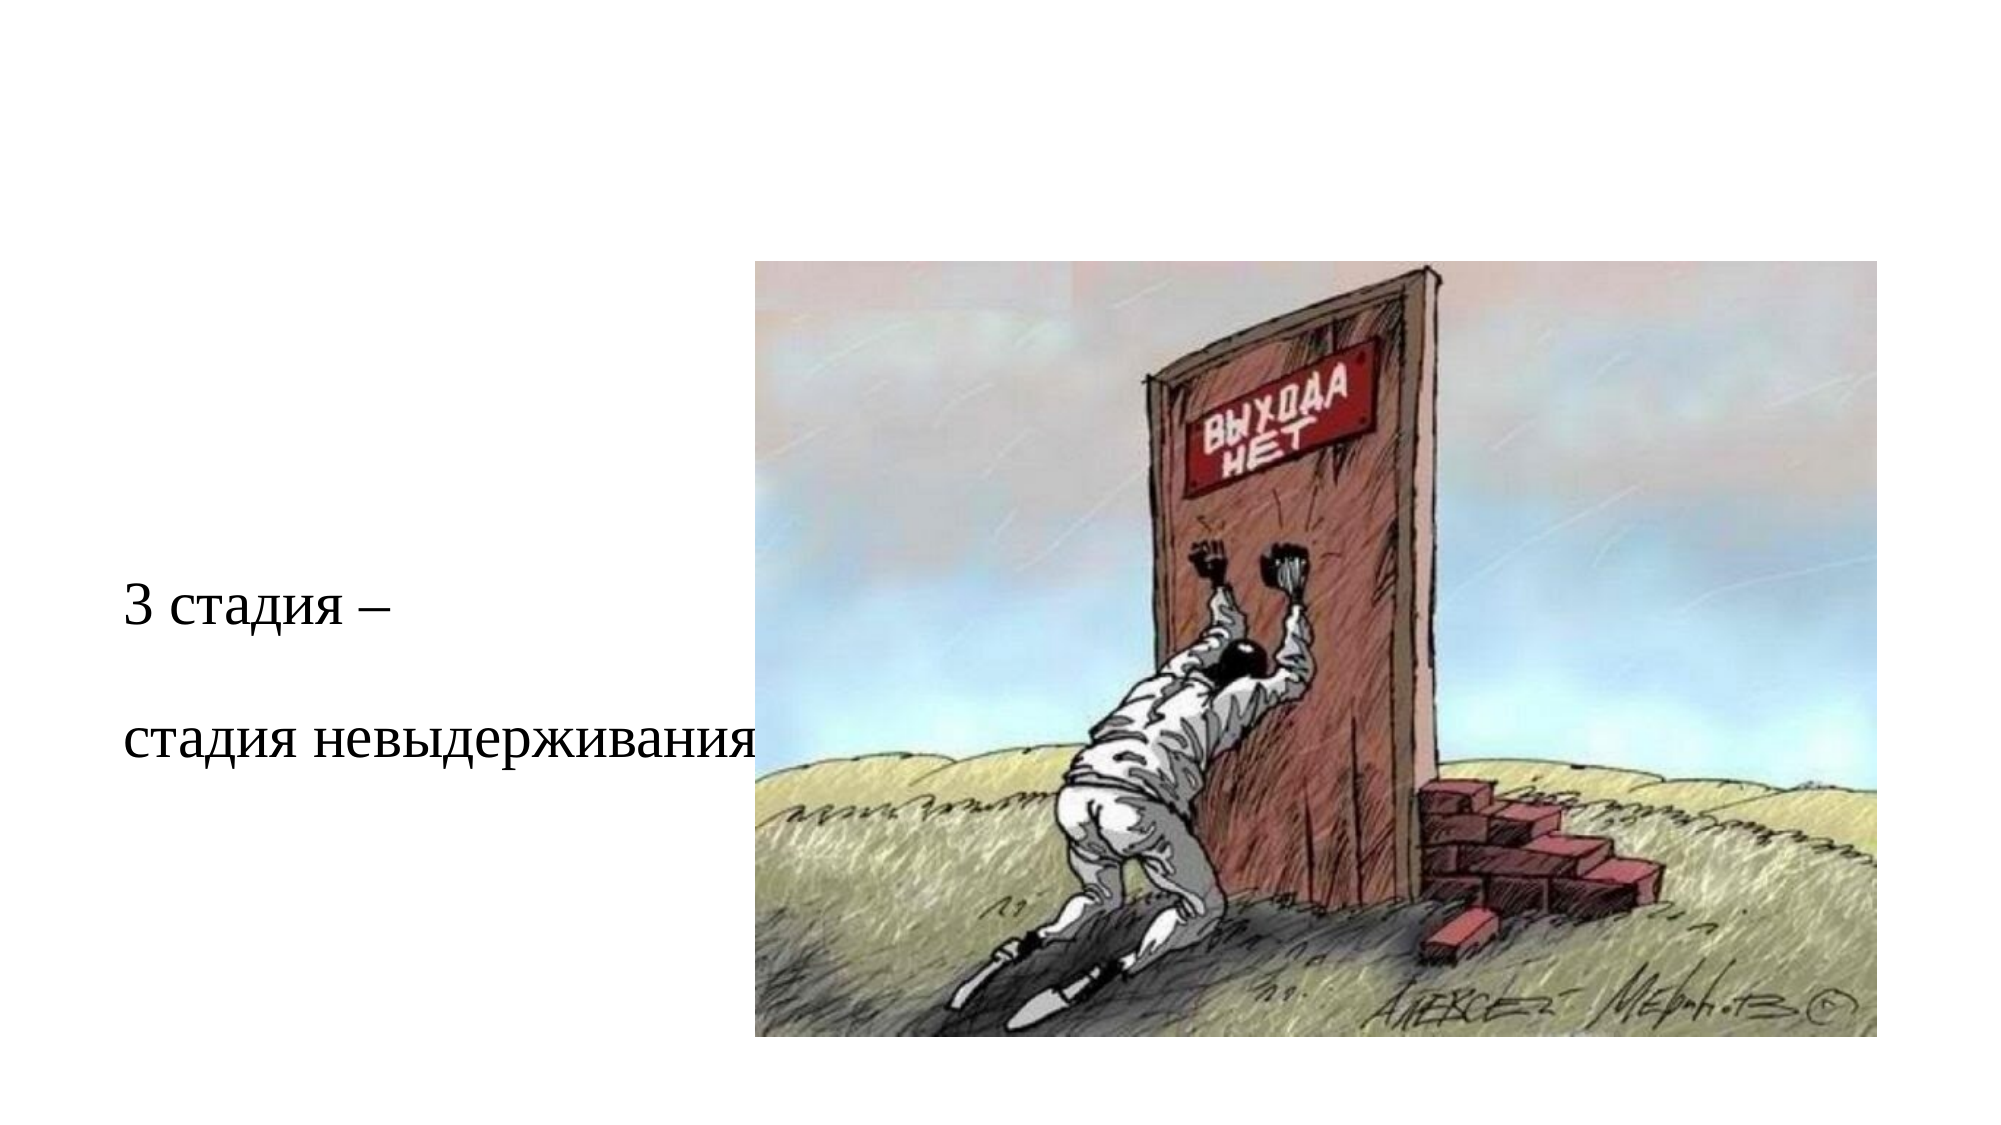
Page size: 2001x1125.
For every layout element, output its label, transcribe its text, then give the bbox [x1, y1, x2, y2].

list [755, 261, 1877, 1037]
title 3 стадия – стадия невыдерживания [108, 562, 755, 780]
